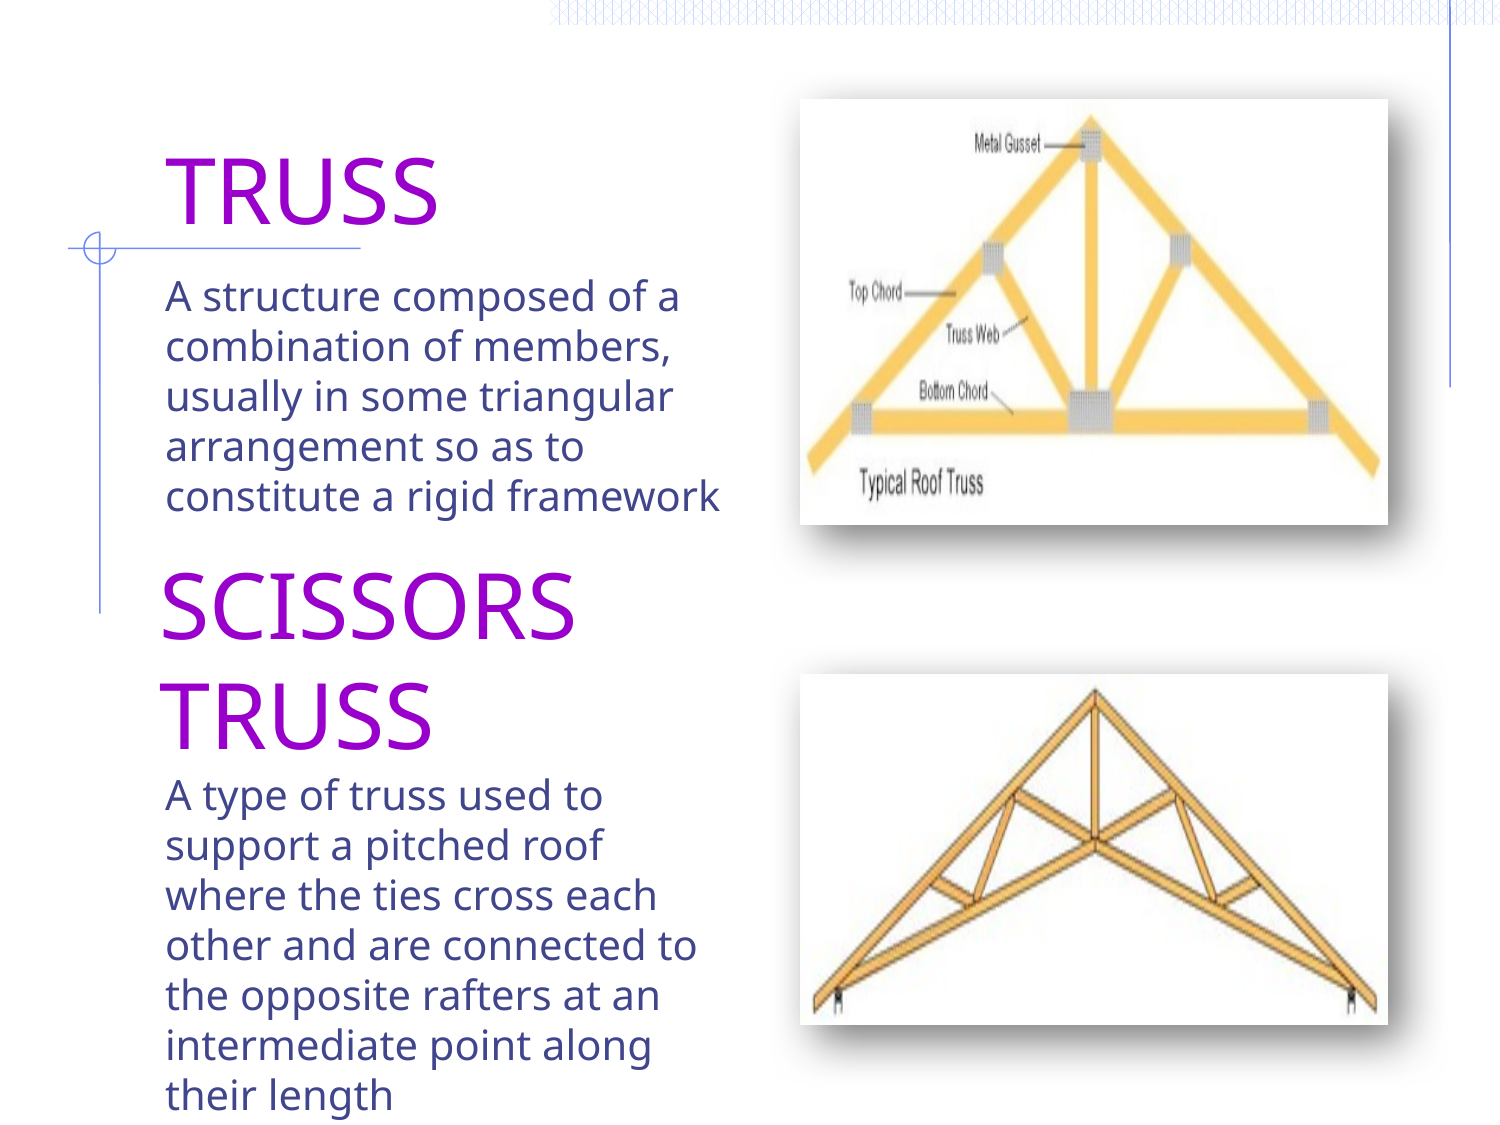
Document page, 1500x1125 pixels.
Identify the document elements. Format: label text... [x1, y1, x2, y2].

list TRUSS [150, 99, 795, 250]
picture [799, 99, 1388, 526]
picture [799, 674, 1388, 1026]
list A type of truss used to support a pitched roof where the ties cross each other and are connected to the opposite rafters at an intermediate point along their length [150, 761, 738, 1062]
list A structure composed of a combination of members, usually in some triangular arrangement so as to constitute a rigid framework [150, 262, 738, 563]
list SCISSORS TRUSS [144, 624, 857, 775]
